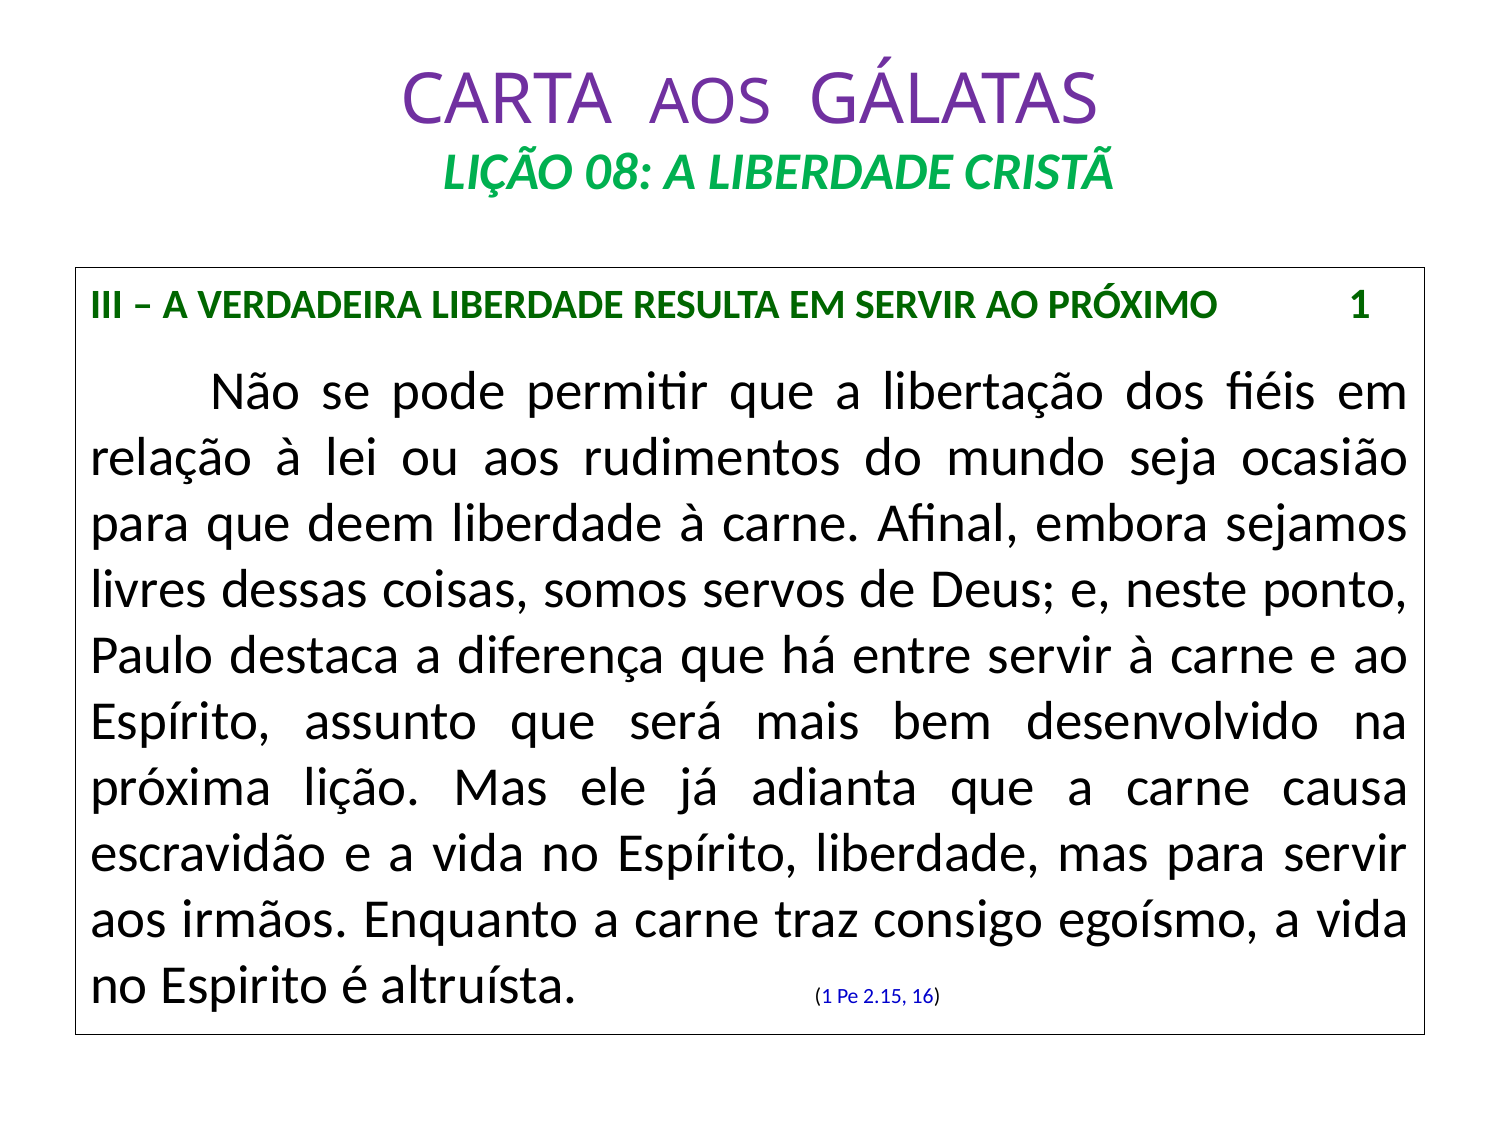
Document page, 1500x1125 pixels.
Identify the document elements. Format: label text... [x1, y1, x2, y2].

title CARTA AOS GÁLATAS LIÇÃO 08: A LIBERDADE CRISTÃ [75, 45, 1425, 209]
list III – A VERDADEIRA LIBERDADE RESULTA EM SERVIR AO PRÓXIMO 1 Não se pode permitir que a libertação dos fiéis em relação à lei ou aos rudimentos do mundo seja ocasião para que deem liberdade à carne. Afinal, embora sejamos livres dessas coisas, somos servos de Deus; e, neste ponto, Paulo destaca a diferença que há entre servir à carne e ao Espírito, assunto que será mais bem desenvolvido na próxima lição. Mas ele já adianta que a carne causa escravidão e a vida no Espírito, liberdade, mas para servir aos irmãos. Enquanto a carne traz consigo egoísmo, a vida no Espirito é altruísta. (1 Pe 2.15, 16) [75, 267, 1425, 1035]
